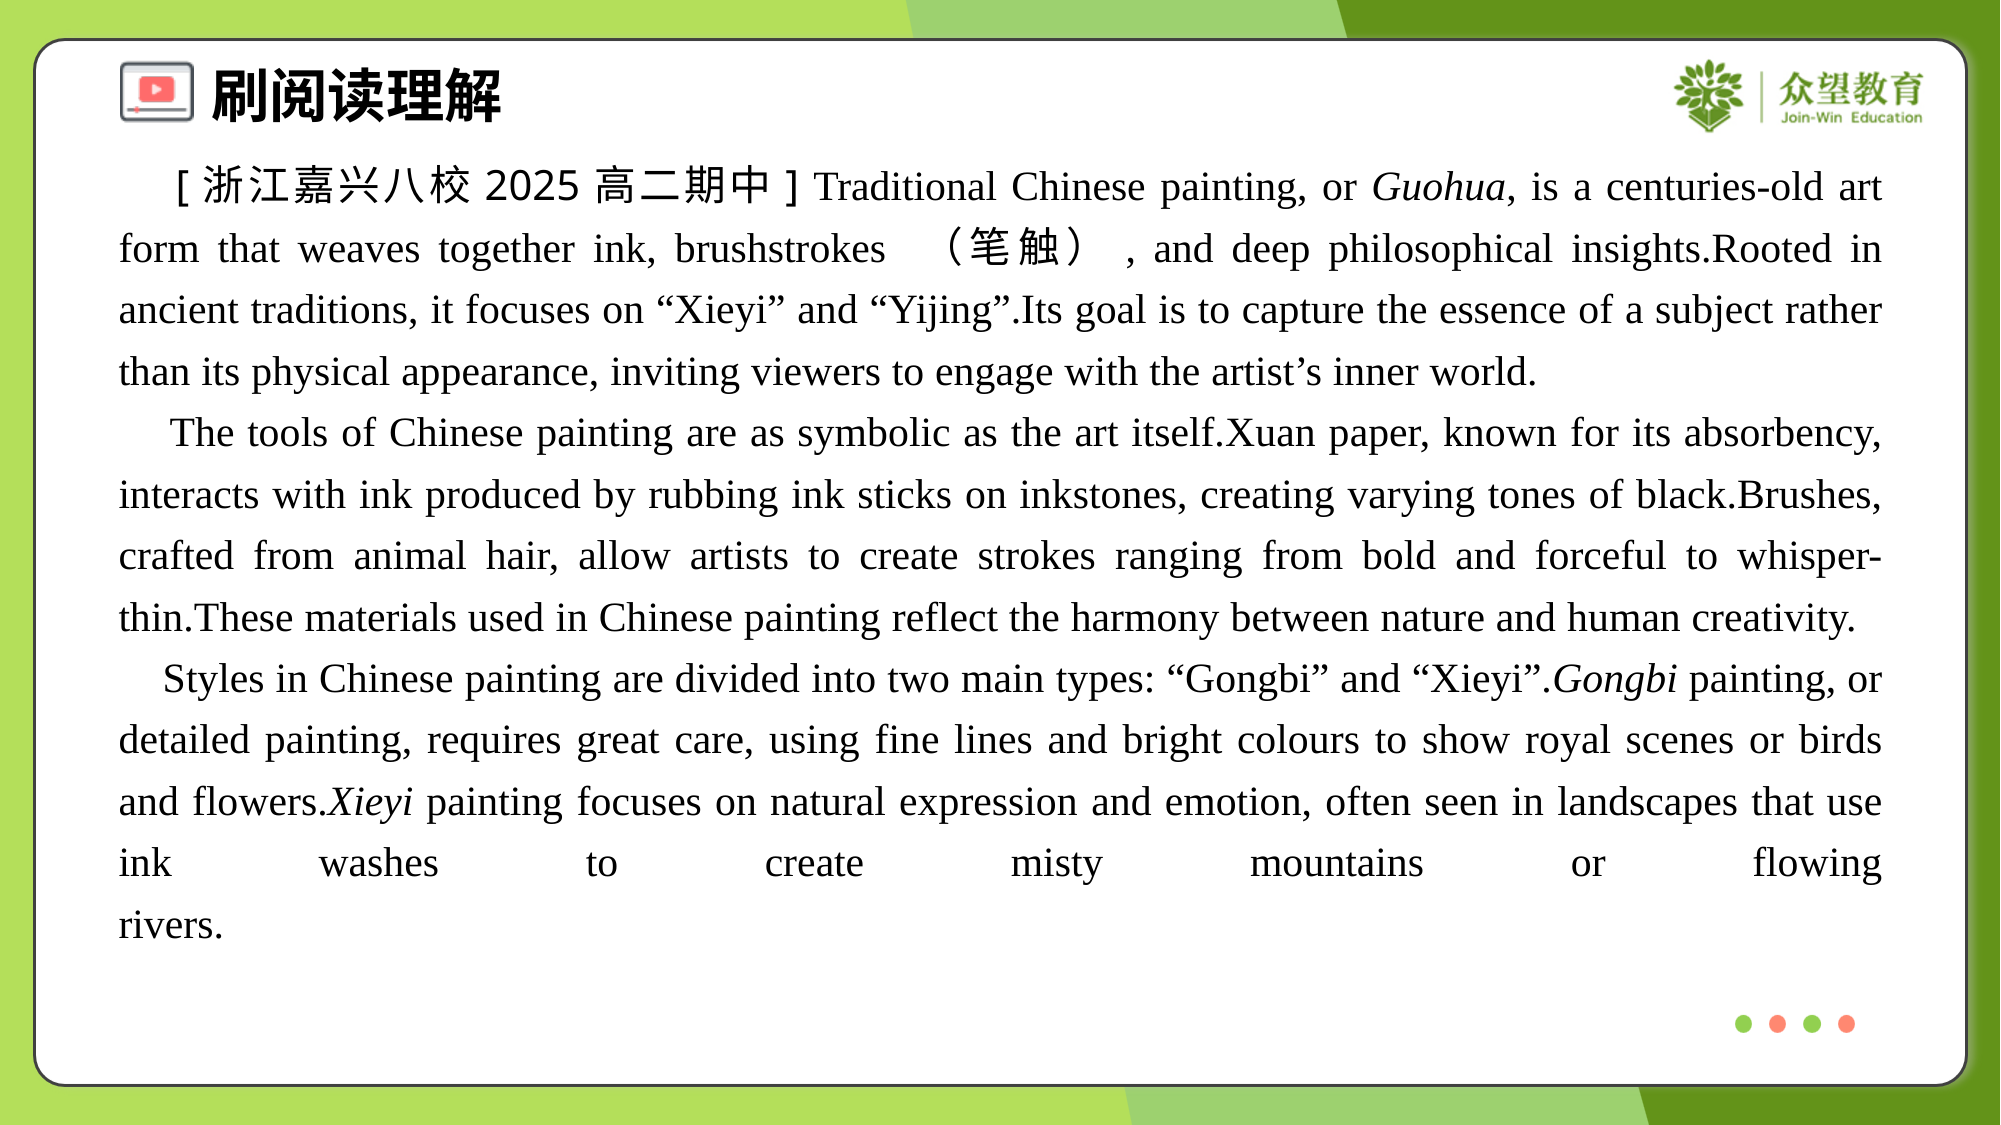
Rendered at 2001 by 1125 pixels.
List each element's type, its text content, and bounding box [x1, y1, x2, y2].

picture [0, 0, 2000, 1125]
text_box [浙江嘉兴八校2025高二期中] Traditional Chinese painting, or Guohua, is a centuries-old art form that weaves together ink, brushstrokes （笔触）, and deep philosophical insights.Rooted in ancient traditions, it focuses on “Xieyi” and “Yijing”.Its goal is to capture the essence of a subject rather than its physical appearance, inviting viewers to engage with the artist’s inner world. The tools of Chinese painting are as symbolic as the art itself.Xuan paper, known for its absorbency, interacts with ink produced by rubbing ink sticks on inkstones, creating varying tones of black.Brushes, crafted from animal hair, allow artists to create strokes ranging from bold and forceful to whisper-thin.These materials used in Chinese painting reflect the harmony between nature and human creativity. Styles in Chinese painting are divided into two main types: “Gongbi” and “Xieyi”.Gongbi painting, or detailed painting, requires great care, using fine lines and bright colours to show royal scenes or birds and flowers.Xieyi painting focuses on natural expression and emotion, often seen in landscapes that use ink washes to create misty mountains or flowing rivers.#1.2 [118, 147, 1883, 1003]
